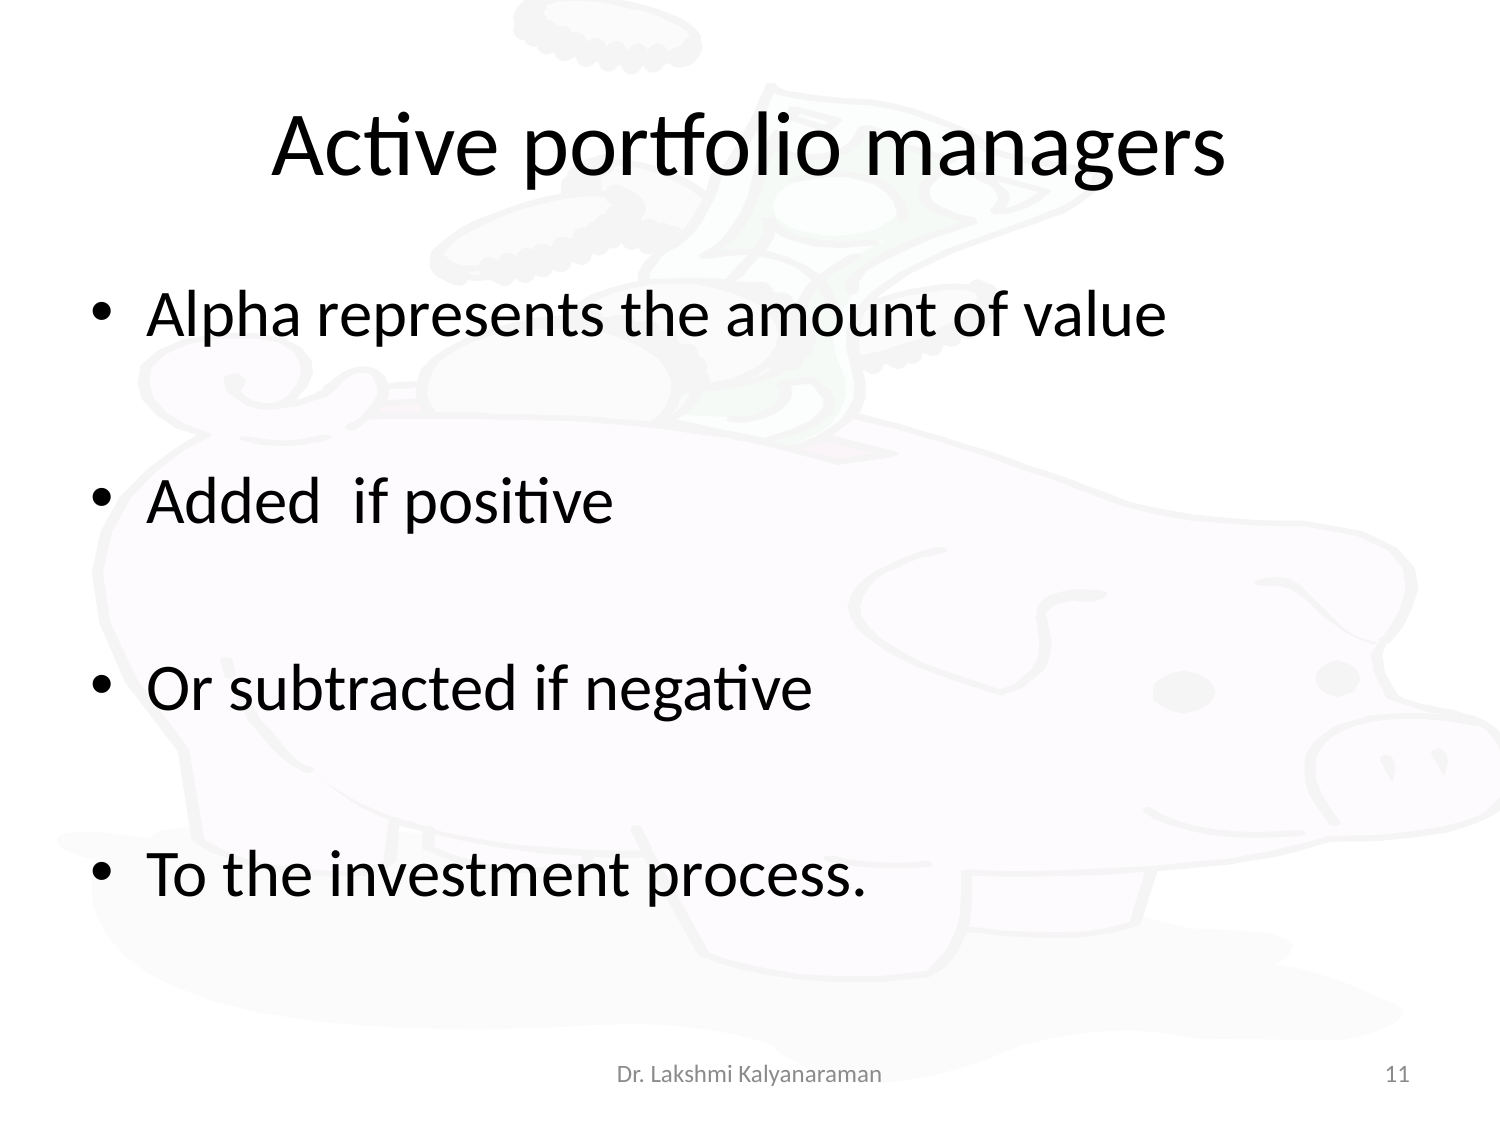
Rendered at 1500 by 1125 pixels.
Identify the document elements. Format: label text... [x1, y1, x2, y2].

title Active portfolio managers [75, 45, 1425, 233]
list Alpha represents the amount of value Added if positive Or subtracted if negative To the investment process. [75, 262, 1425, 1005]
slide_number 11 [1074, 1042, 1425, 1103]
footer Dr. Lakshmi Kalyanaraman [512, 1042, 988, 1103]
